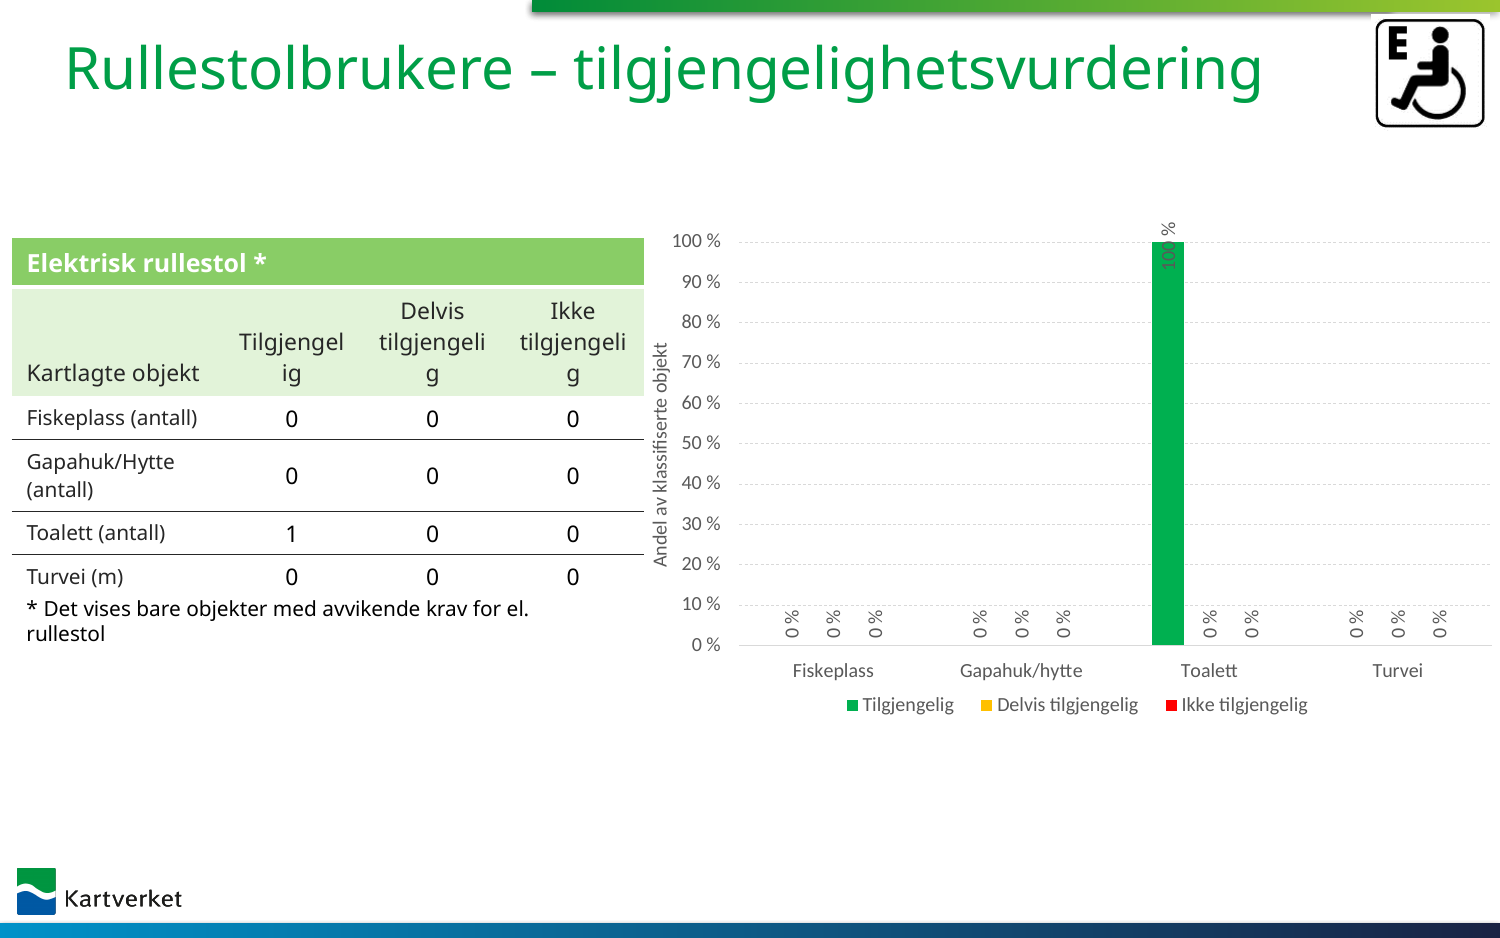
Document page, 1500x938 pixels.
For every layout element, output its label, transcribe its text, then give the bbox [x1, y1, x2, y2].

table_cell 0 [503, 555, 638, 598]
table_cell 0 [222, 396, 362, 439]
text_box Rullestolbrukere – tilgjengelighetsvurdering [49, 12, 1372, 109]
text_box * Det vises bare objekter med avvikende krav for el. rullestol [11, 588, 597, 653]
table_cell 0 [362, 396, 503, 439]
table_cell Tilgjengelig [222, 289, 362, 396]
table_cell Turvei (m) [12, 555, 222, 588]
table_cell 0 [362, 555, 503, 588]
table_cell Ikke tilgjengelig [503, 289, 638, 396]
table_cell 0 [503, 396, 638, 439]
table_cell 0 [222, 440, 362, 511]
picture [643, 218, 1500, 728]
table_cell 1 [222, 512, 362, 554]
table_cell 0 [362, 440, 503, 511]
table_cell Toalett (antall) [12, 512, 222, 554]
table_cell 0 [503, 512, 638, 554]
table_cell Fiskeplass (antall) [12, 396, 222, 439]
table_cell Delvis tilgjengelig [362, 289, 503, 396]
table_header Elektrisk rullestol * [12, 238, 638, 285]
table_cell Gapahuk/Hytte (antall) [12, 440, 222, 511]
table_cell 0 [222, 555, 362, 588]
table_cell 0 [362, 512, 503, 554]
table_cell Kartlagte objekt [12, 289, 222, 396]
table_cell 0 [503, 440, 638, 511]
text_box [1371, 13, 1491, 133]
